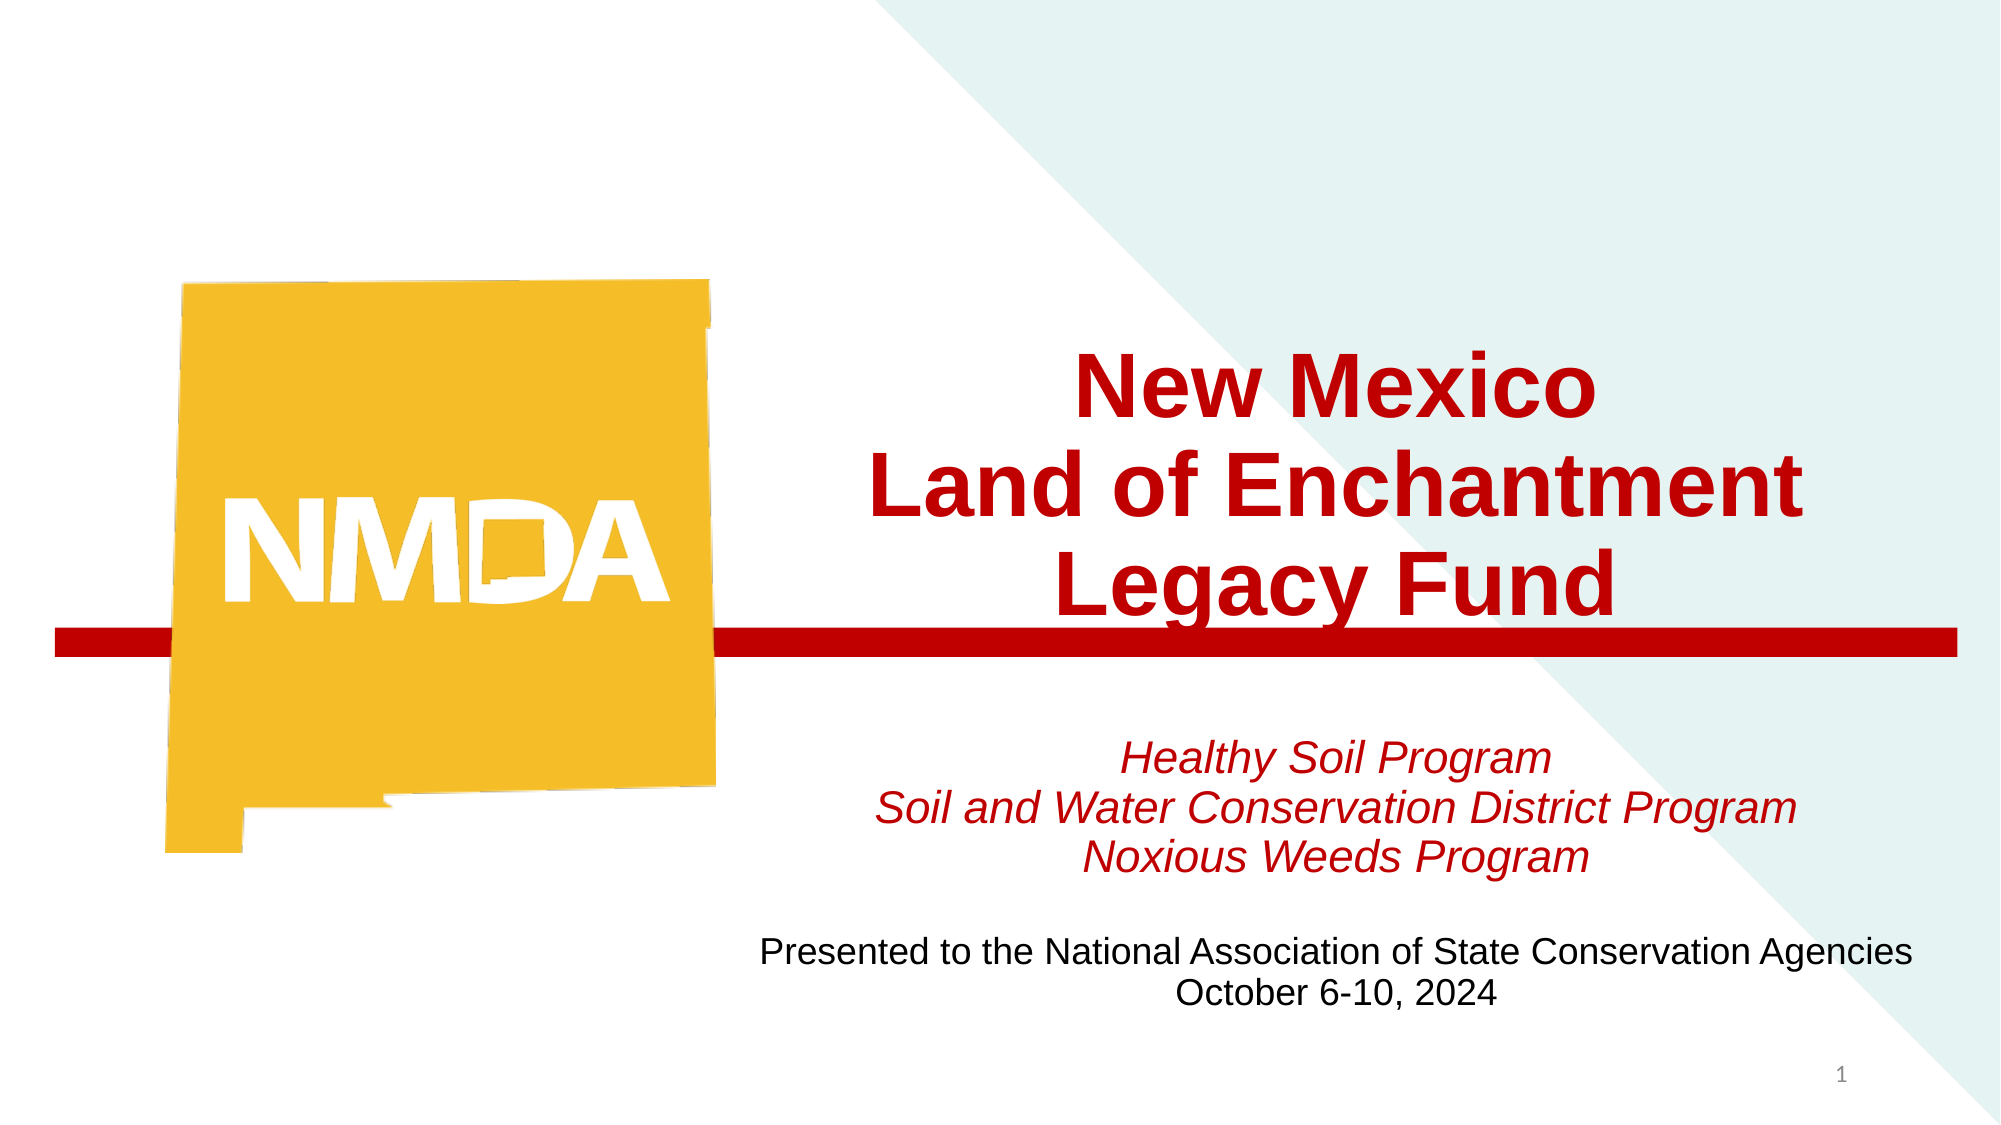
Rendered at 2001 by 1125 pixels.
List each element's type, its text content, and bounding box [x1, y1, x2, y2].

picture [165, 279, 716, 853]
text_box [54, 627, 165, 658]
slide_number 1 [1412, 1042, 1863, 1103]
text_box [873, 0, 2000, 1125]
text_box New Mexico Land of Enchantment Legacy Fund Healthy Soil Program Soil and Water Conservation District Program Noxious Weeds Program Presented to the National Association of State Conservation Agencies October 6-10, 2024 [716, 402, 1958, 606]
text_box [716, 627, 1958, 658]
